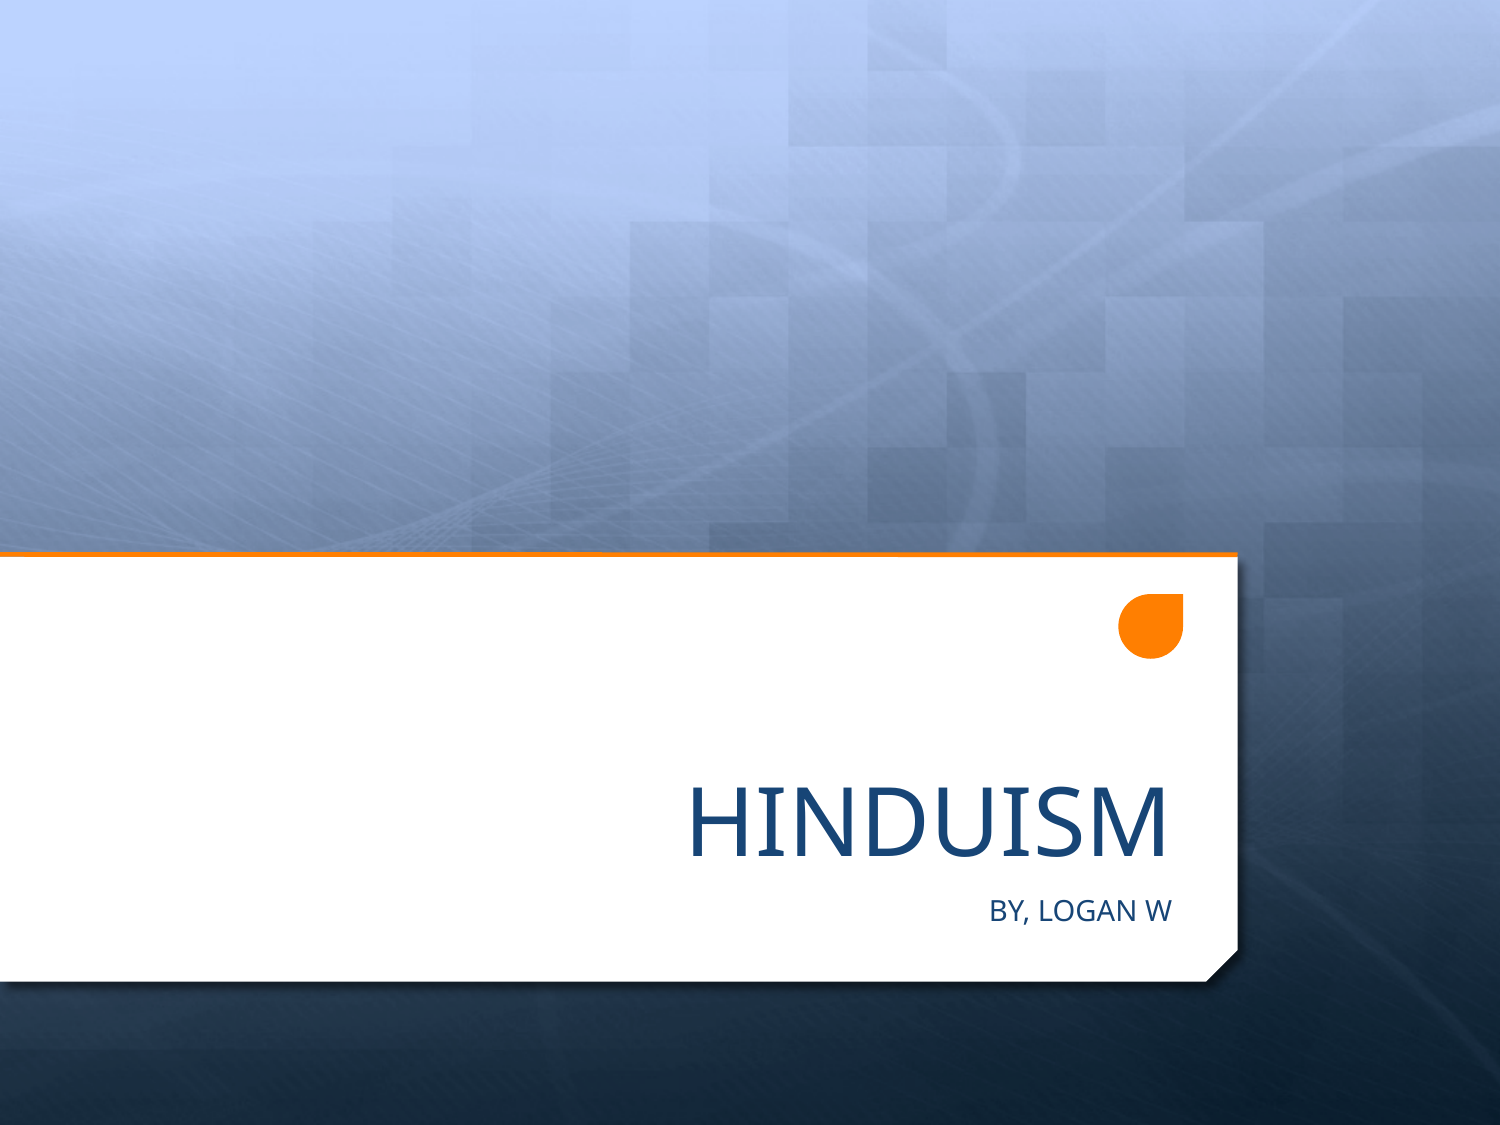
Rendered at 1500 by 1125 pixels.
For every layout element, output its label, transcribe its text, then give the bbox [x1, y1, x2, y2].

subtitle BY, LOGAN W [225, 885, 1188, 980]
title HINDUISM [225, 641, 1188, 883]
